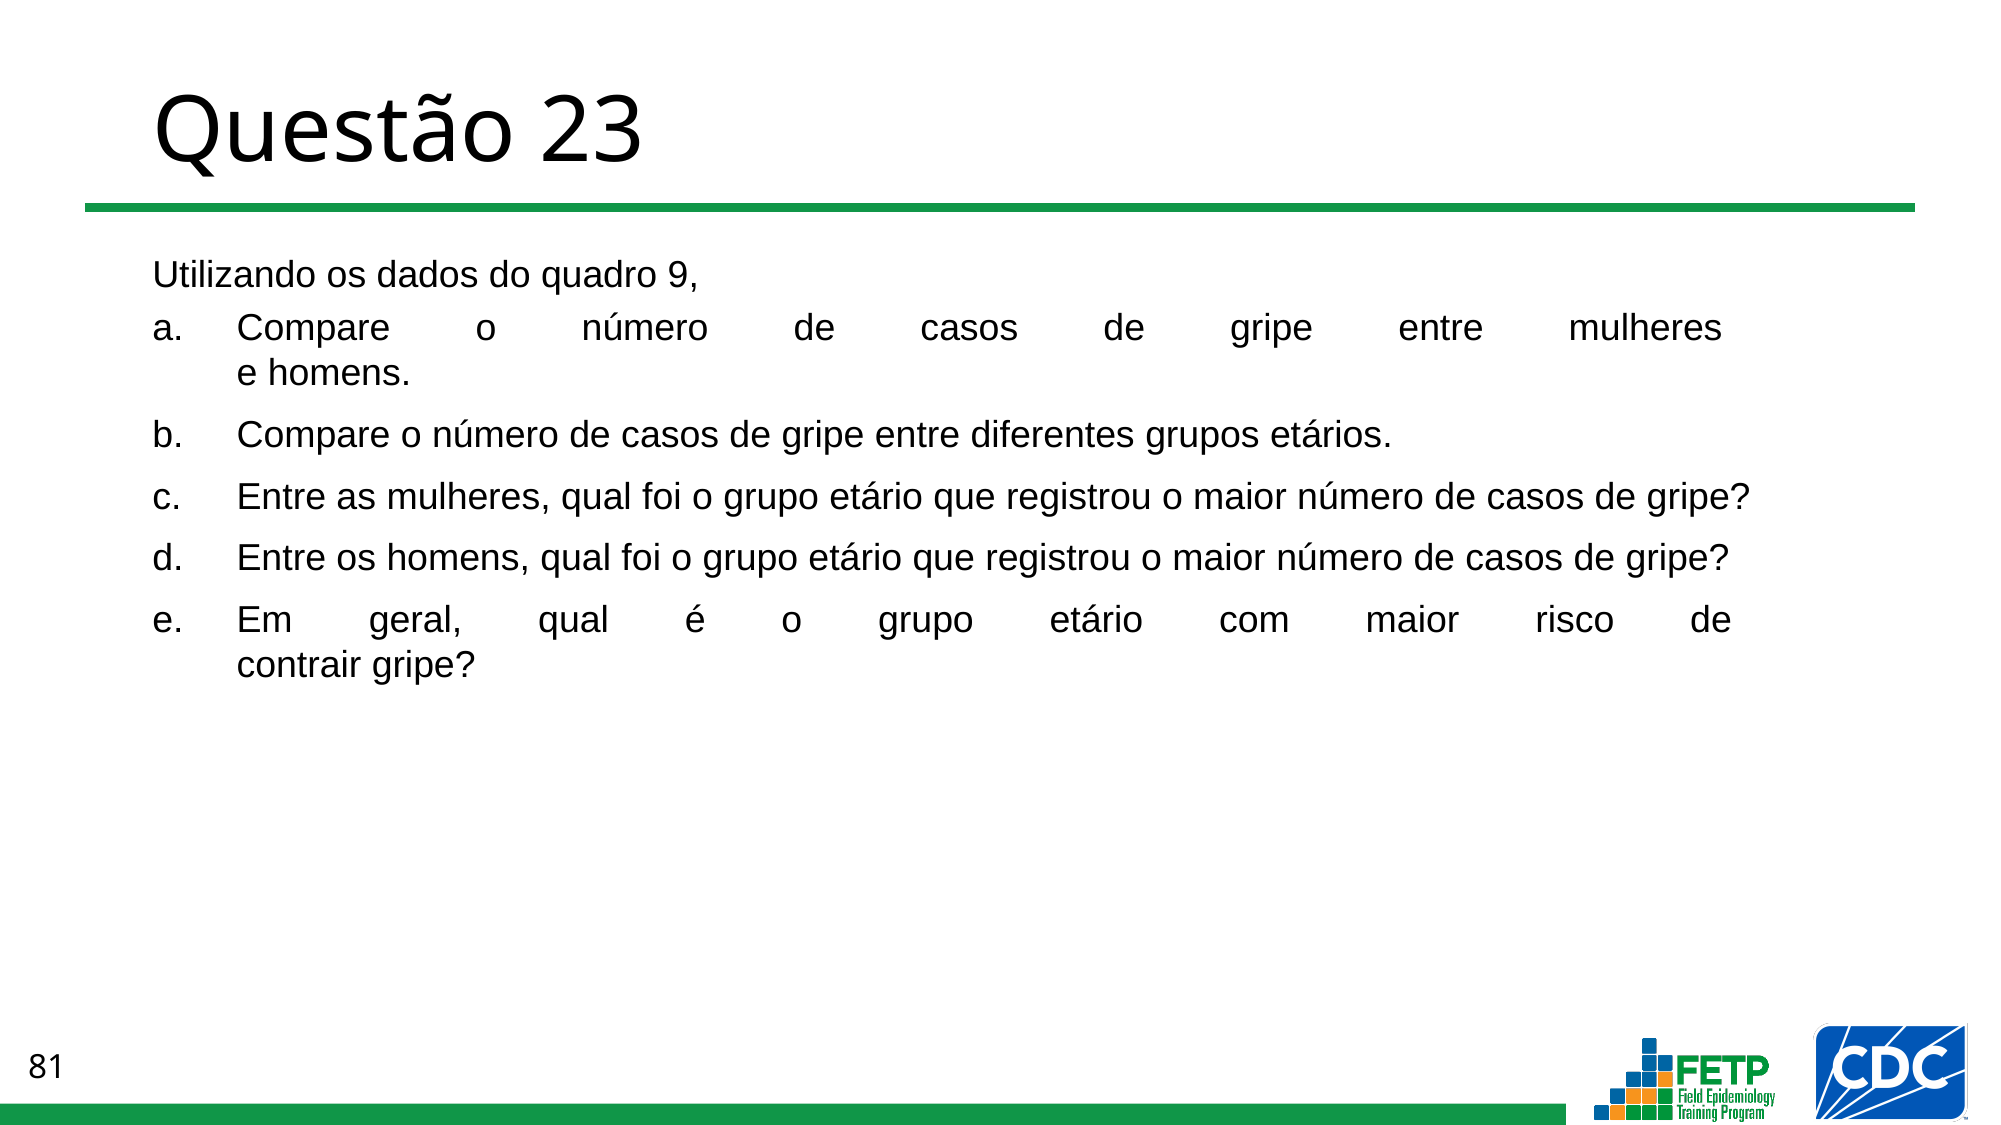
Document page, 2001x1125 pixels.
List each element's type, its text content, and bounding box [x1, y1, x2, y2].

title Questão 23 [137, 75, 1863, 207]
list Utilizando os dados do quadro 9, Compare o número de casos de gripe entre mulheres e homens. Compare o número de casos de gripe entre diferentes grupos etários. Entre as mulheres, qual foi o grupo etário que registrou o maior número de casos de gripe? Entre os homens, qual foi o grupo etário que registrou o maior número de casos de gripe? Em geral, qual é o grupo etário com maior risco de contrair gripe? [137, 242, 1823, 1004]
picture [1813, 1023, 1968, 1122]
picture [1594, 1038, 1775, 1122]
